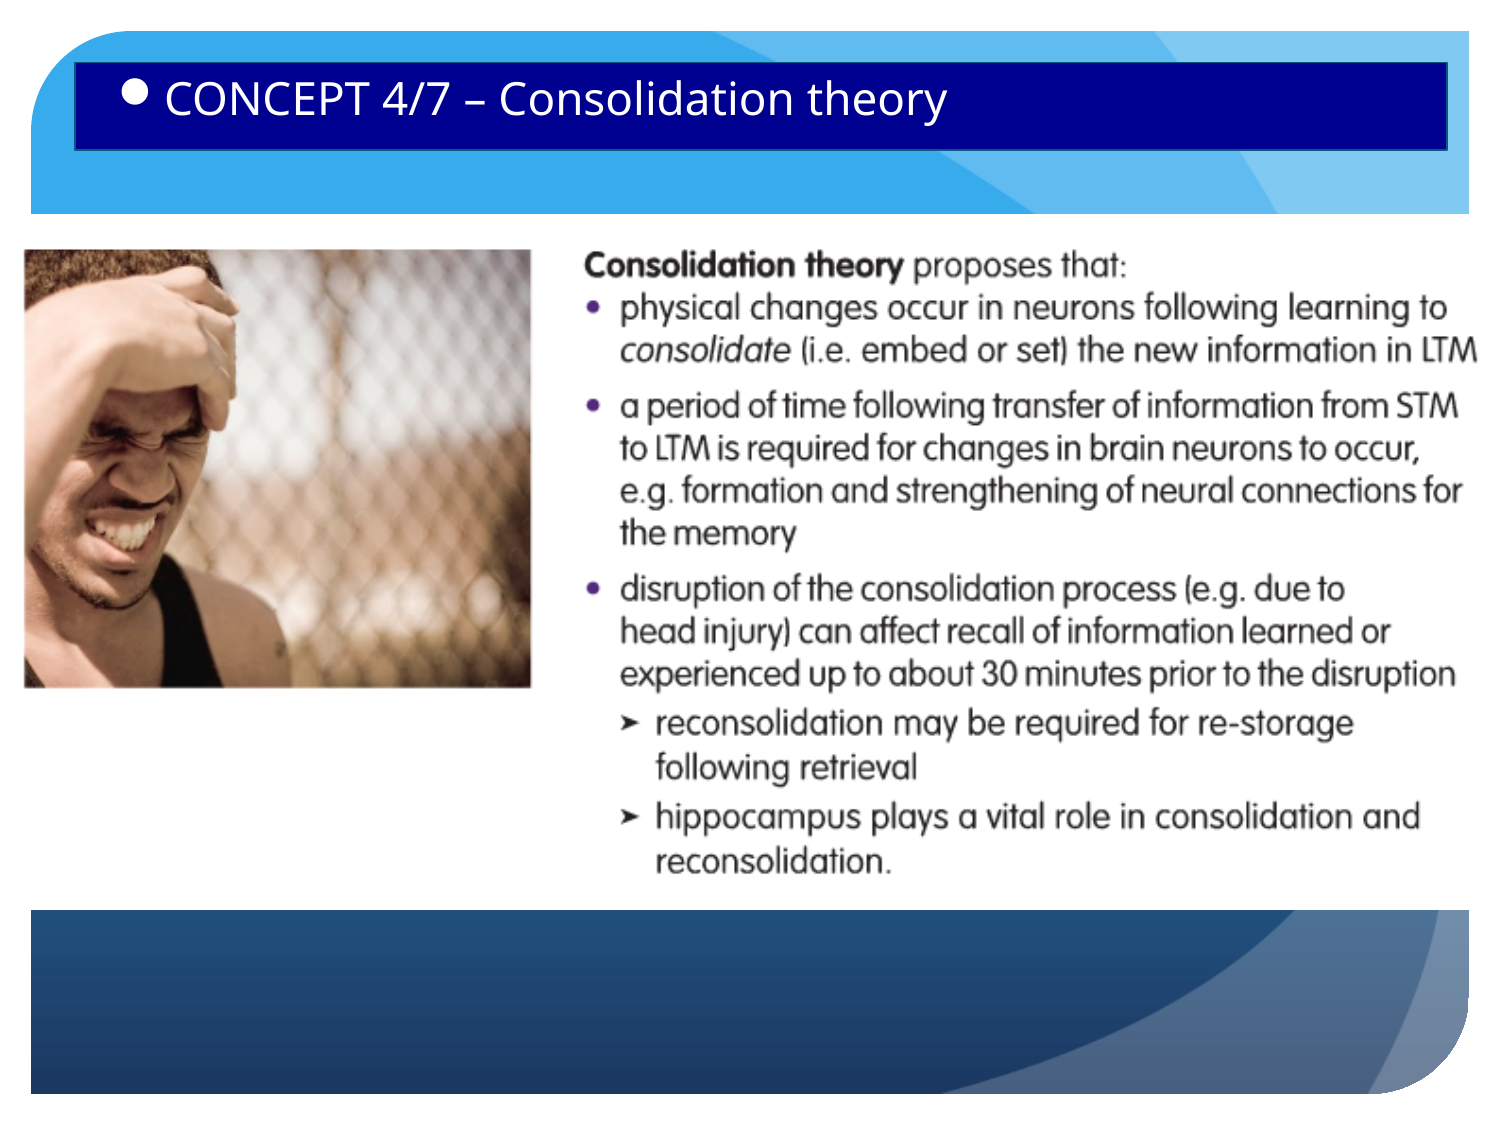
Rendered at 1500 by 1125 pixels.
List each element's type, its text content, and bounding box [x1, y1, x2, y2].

text_box [99, 85, 1398, 214]
list CONCEPT 4/7 – Consolidation theory [102, 62, 1372, 85]
picture [0, 30, 1500, 1094]
text_box [1372, 62, 1448, 151]
text_box [74, 62, 102, 151]
